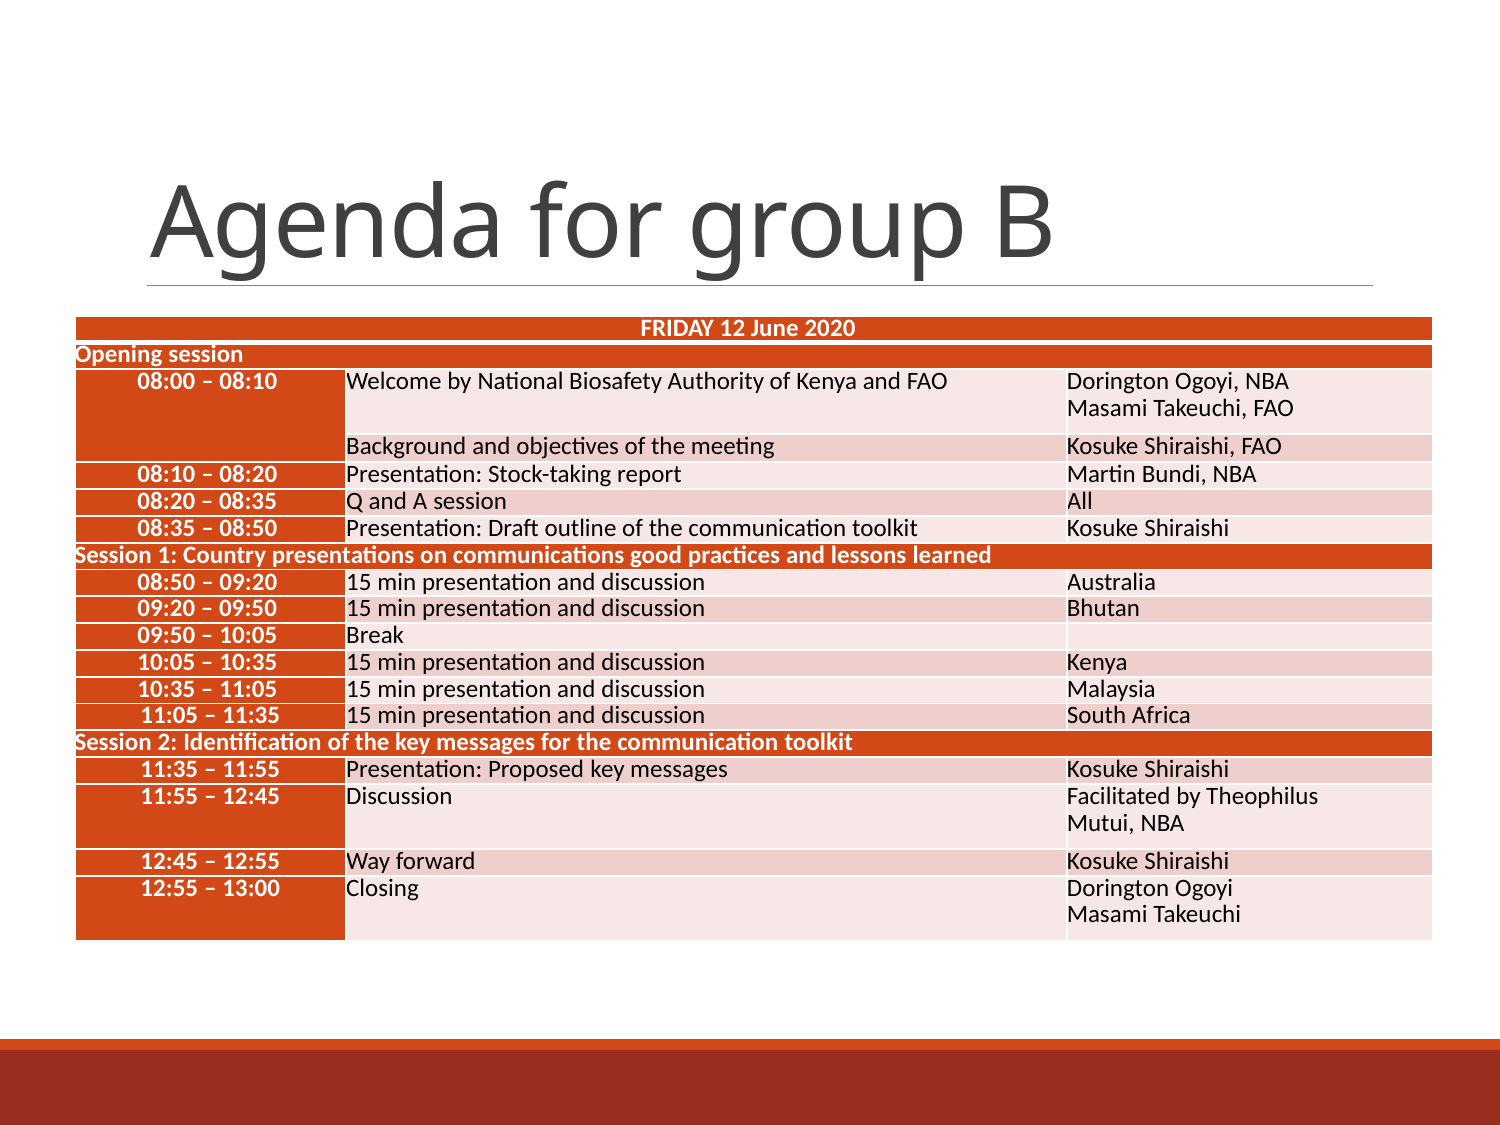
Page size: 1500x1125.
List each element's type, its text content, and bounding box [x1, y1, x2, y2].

table_cell Way forward [347, 850, 1066, 875]
table_cell Presentation: Draft outline of the communication toolkit [347, 517, 1066, 542]
title Agenda for group B [135, 47, 1373, 285]
table_cell Background and objectives of the meeting [347, 435, 1066, 461]
table_cell 10:35 – 11:05 [76, 678, 345, 703]
table_cell Kosuke Shiraishi [1068, 517, 1432, 542]
table_cell Break [347, 624, 1066, 649]
table_header FRIDAY 12 June 2020 [76, 317, 1432, 340]
table_cell 11:05 – 11:35 [76, 704, 345, 729]
table_cell Malaysia [1068, 678, 1432, 703]
table_cell 15 min presentation and discussion [347, 678, 1066, 703]
table_cell 10:05 – 10:35 [76, 651, 345, 676]
table_cell Session 1: Country presentations on communications good practices and lessons learned [76, 544, 1432, 569]
table_cell Kenya [1068, 651, 1432, 676]
table_cell 09:20 – 09:50 [76, 597, 345, 622]
table_cell 08:10 – 08:20 [76, 463, 345, 488]
table_cell Dorington Ogoyi Masami Takeuchi [1068, 877, 1432, 940]
table_cell 15 min presentation and discussion [347, 597, 1066, 622]
table_cell 08:00 – 08:10 [76, 370, 345, 461]
table_cell Session 2: Identification of the key messages for the communication toolkit [76, 731, 1432, 756]
table_cell 11:35 – 11:55 [76, 758, 345, 783]
table_cell Facilitated by Theophilus Mutui, NBA [1068, 785, 1432, 848]
table_cell Kosuke Shiraishi [1068, 758, 1432, 783]
table_cell 15 min presentation and discussion [347, 570, 1066, 595]
table_cell 15 min presentation and discussion [347, 651, 1066, 676]
table_cell Bhutan [1068, 597, 1432, 622]
table_cell [1068, 624, 1432, 649]
table_cell Presentation: Proposed key messages [347, 758, 1066, 783]
table_cell All [1068, 490, 1432, 515]
table_cell Dorington Ogoyi, NBA Masami Takeuchi, FAO [1068, 370, 1432, 433]
table_cell Closing [347, 877, 1066, 940]
table_cell Kosuke Shiraishi, FAO [1068, 435, 1432, 461]
table_cell Opening session [76, 345, 1432, 368]
table_cell Welcome by National Biosafety Authority of Kenya and FAO [347, 370, 1066, 433]
table_cell Australia [1068, 570, 1432, 595]
table_cell Kosuke Shiraishi [1068, 850, 1432, 875]
table_cell 12:45 – 12:55 [76, 850, 345, 875]
table_cell South Africa [1068, 704, 1432, 729]
table_cell Discussion [347, 785, 1066, 848]
table_cell 09:50 – 10:05 [76, 624, 345, 649]
table_cell Martin Bundi, NBA [1068, 463, 1432, 488]
table_cell 11:55 – 12:45 [76, 785, 345, 848]
table_cell Q and A session [347, 490, 1066, 515]
table_cell 15 min presentation and discussion [347, 704, 1066, 729]
table_cell Presentation: Stock-taking report [347, 463, 1066, 488]
table_cell 12:55 – 13:00 [76, 877, 345, 940]
table_cell 08:50 – 09:20 [76, 570, 345, 595]
table_cell 08:35 – 08:50 [76, 517, 345, 542]
table_cell 08:20 – 08:35 [76, 490, 345, 515]
